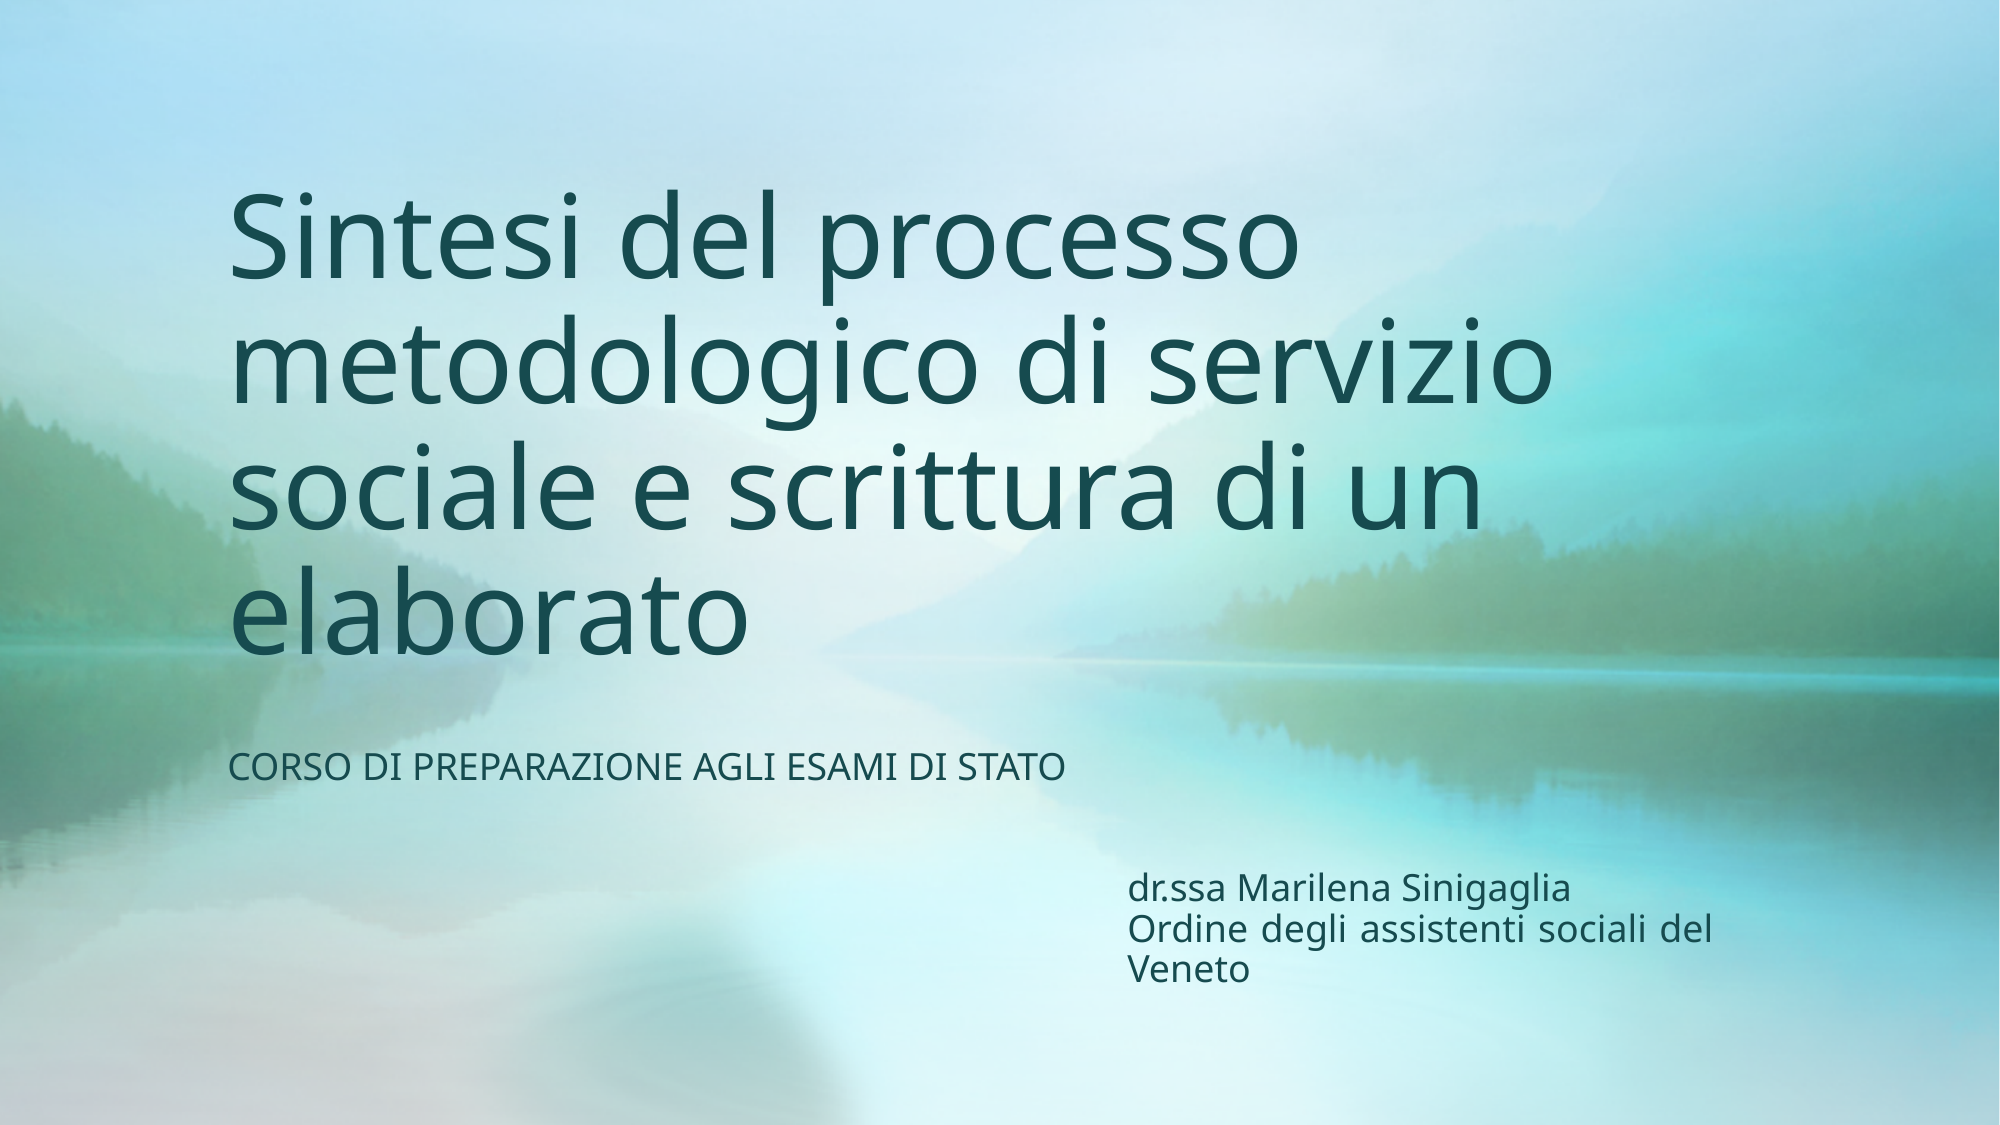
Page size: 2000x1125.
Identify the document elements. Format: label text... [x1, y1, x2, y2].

title Sintesi del processo metodologico di servizio sociale e scrittura di un elaborato [212, 162, 1600, 688]
subtitle CORSO DI PREPARAZIONE AGLI ESAMI DI STATO dr.ssa Marilena Sinigaglia Ordine degli assistenti sociali del Veneto [212, 699, 1756, 1000]
picture [0, 0, 2000, 1125]
